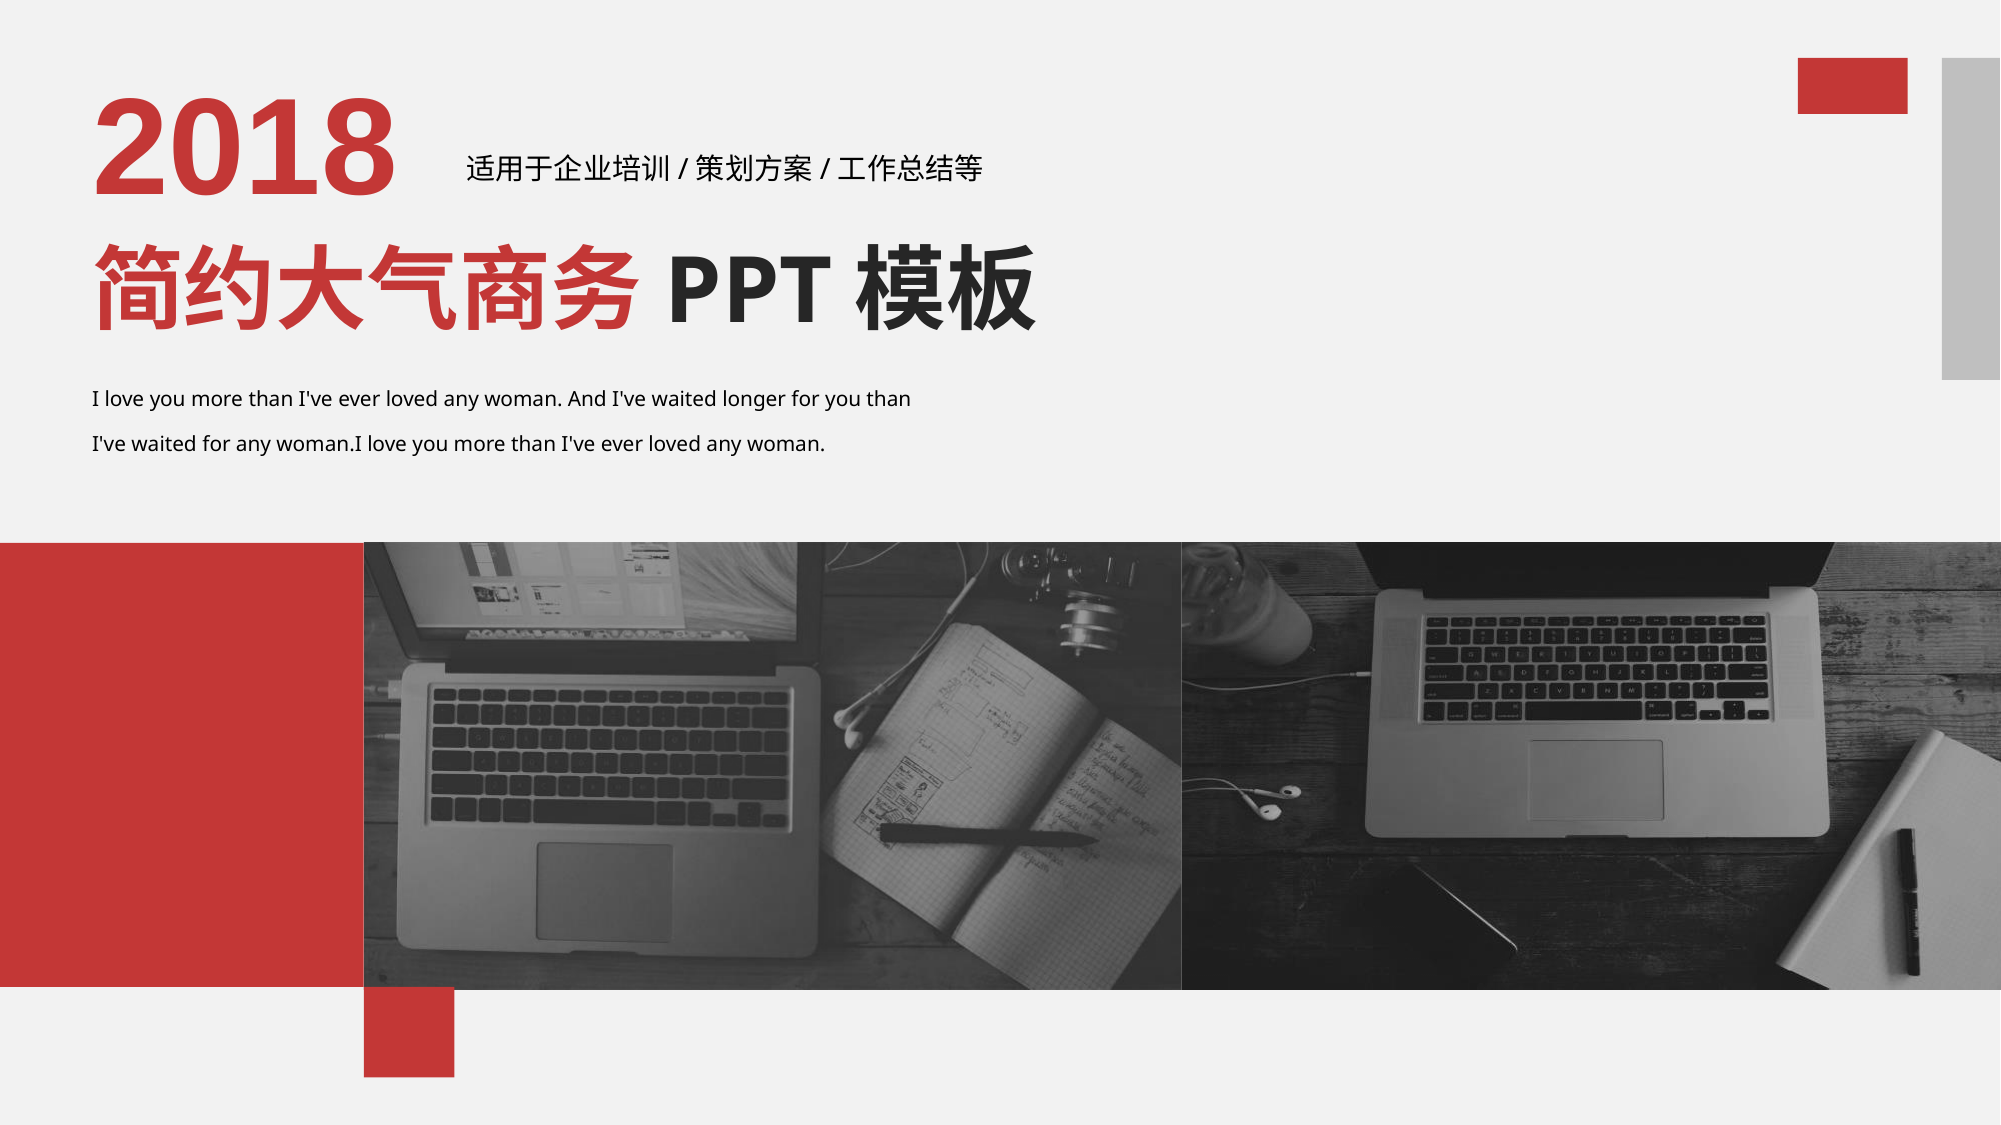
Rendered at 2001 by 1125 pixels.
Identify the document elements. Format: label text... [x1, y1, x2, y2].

text_box [0, 542, 365, 988]
text_box [1941, 57, 2000, 381]
text_box 适用于企业培训/策划方案/工作总结等 [441, 143, 999, 194]
text_box [365, 542, 1180, 990]
text_box [363, 986, 455, 1078]
text_box [1180, 542, 2000, 990]
text_box [1797, 57, 1909, 115]
text_box 2018 [77, 49, 686, 223]
text_box I love you more than I've ever loved any woman. And I've waited longer for you than I've waited for any woman.I love you more than I've ever loved any woman. [77, 358, 936, 463]
text_box 简约大气商务PPT模板 [77, 223, 1179, 348]
